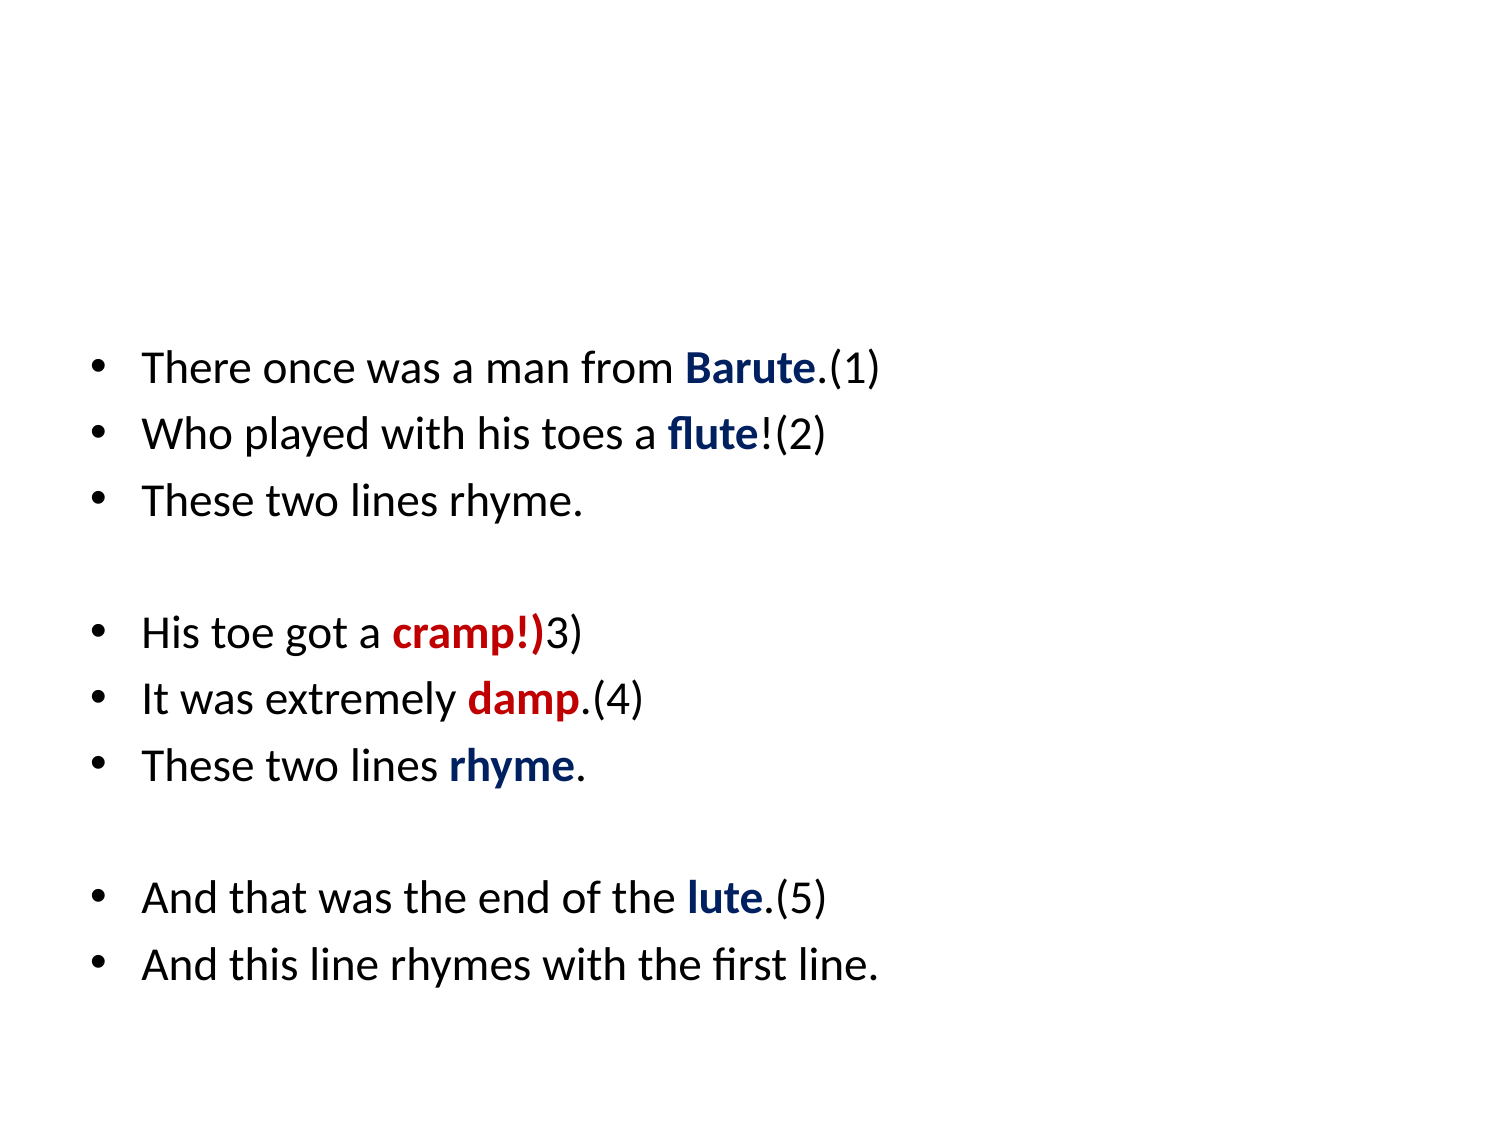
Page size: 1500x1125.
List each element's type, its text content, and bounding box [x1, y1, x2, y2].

list There once was a man from Barute.(1) Who played with his toes a flute!(2) These two lines rhyme. His toe got a cramp!)3) It was extremely damp.(4) These two lines rhyme. And that was the end of the lute.(5) And this line rhymes with the first line. [75, 262, 1425, 1005]
